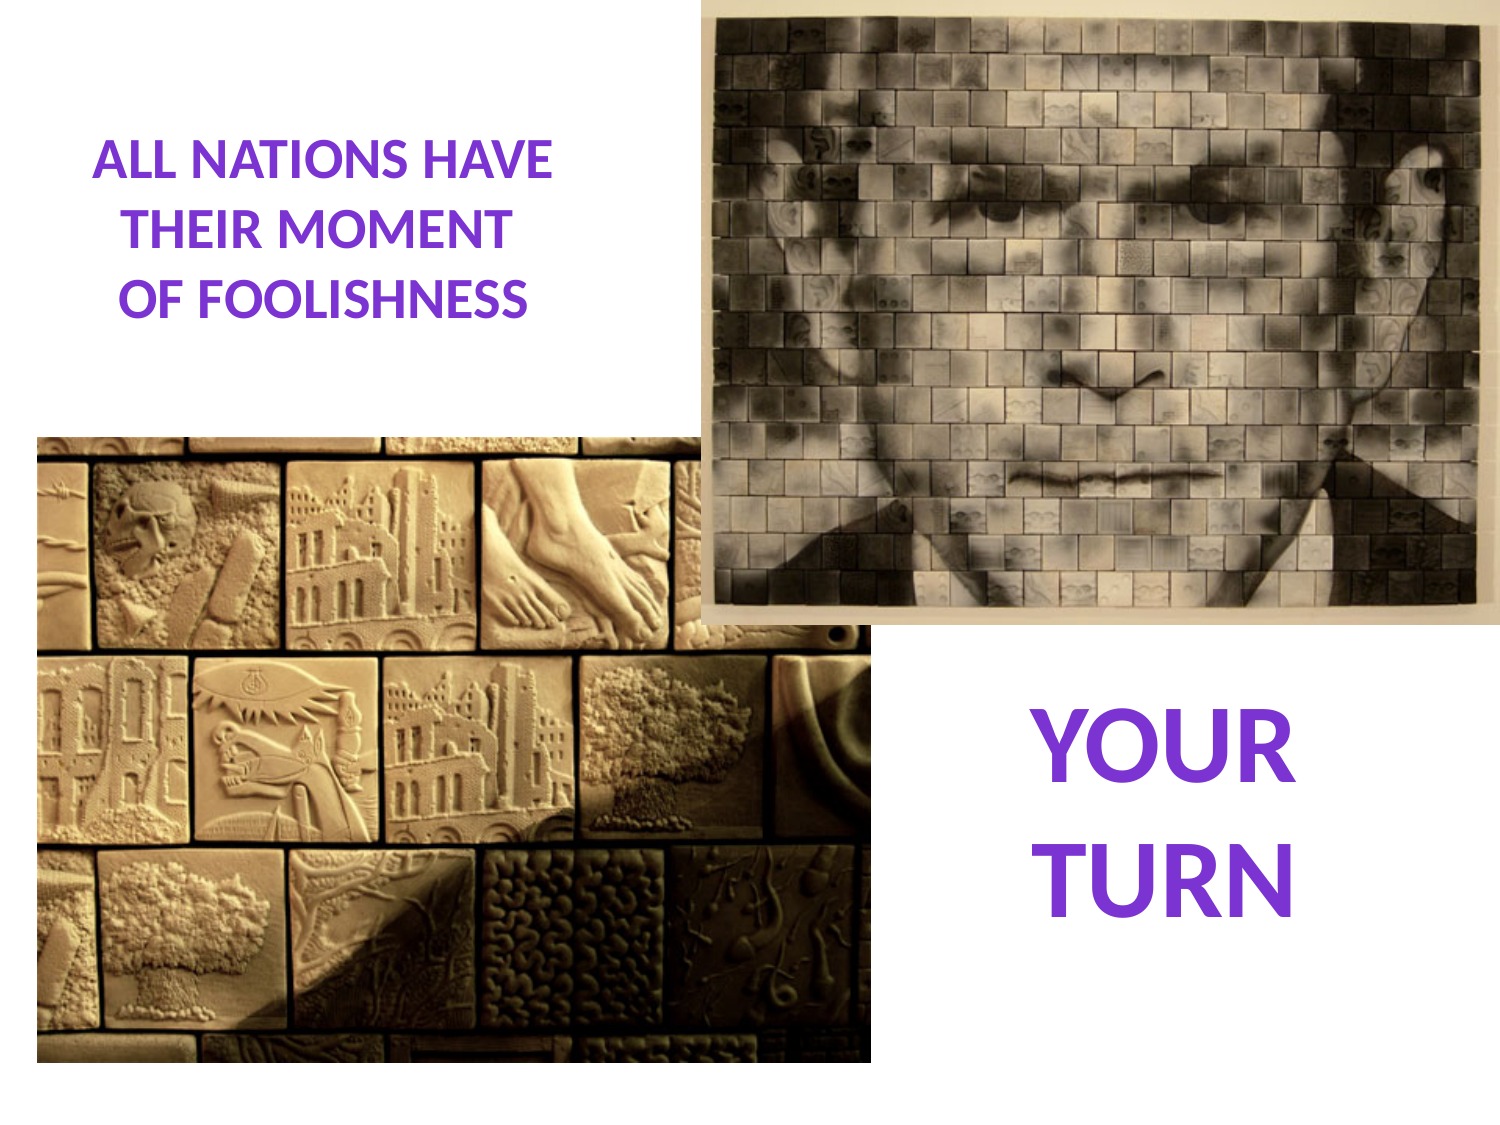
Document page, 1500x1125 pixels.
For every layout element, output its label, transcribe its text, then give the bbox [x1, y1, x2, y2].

text_box All nations have Their moment Of foolishness [77, 112, 570, 338]
text_box Your turn [1015, 662, 1313, 948]
picture [37, 0, 1500, 1063]
